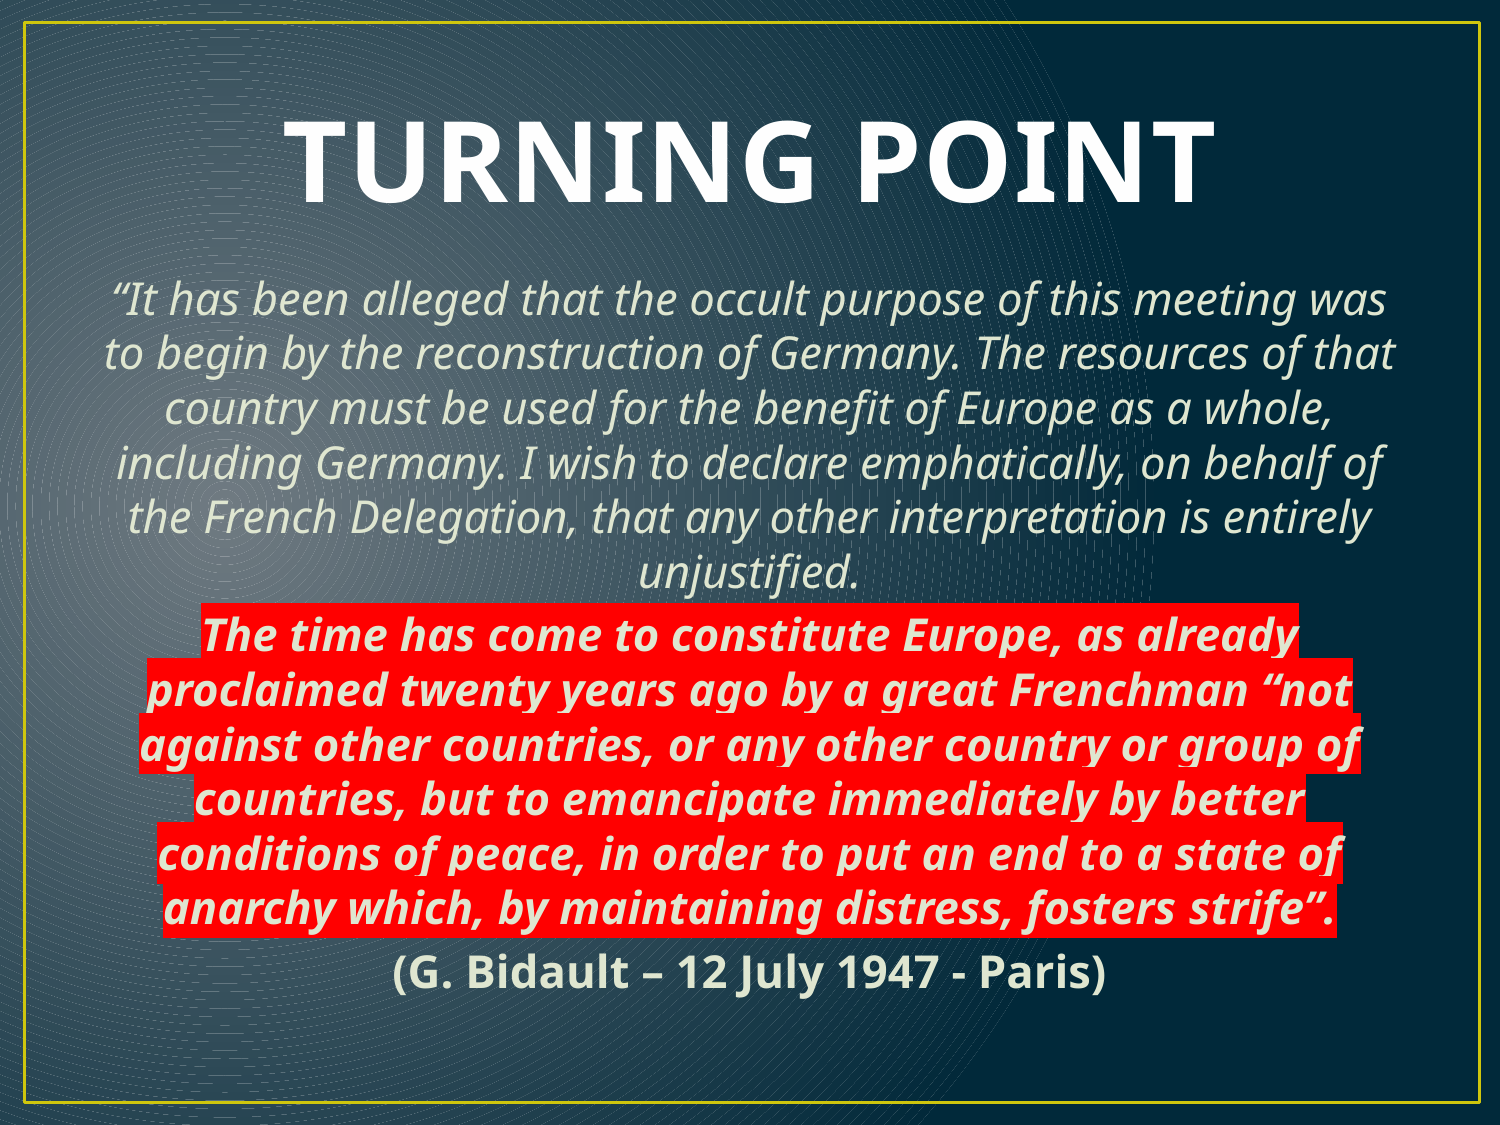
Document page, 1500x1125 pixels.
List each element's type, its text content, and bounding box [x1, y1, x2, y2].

title TURNING POINT [75, 45, 1425, 233]
list “It has been alleged that the occult purpose of this meeting was to begin by the reconstruction of Germany. The resources of that country must be used for the benefit of Europe as a whole, including Germany. I wish to declare emphatically, on behalf of the French Delegation, that any other interpretation is entirely unjustified. The time has come to constitute Europe, as already proclaimed twenty years ago by a great Frenchman “not against other countries, or any other country or group of countries, but to emancipate immediately by better conditions of peace, in order to put an end to a state of anarchy which, by maintaining distress, fosters strife”. (G. Bidault – 12 July 1947 - Paris) [75, 262, 1425, 1005]
